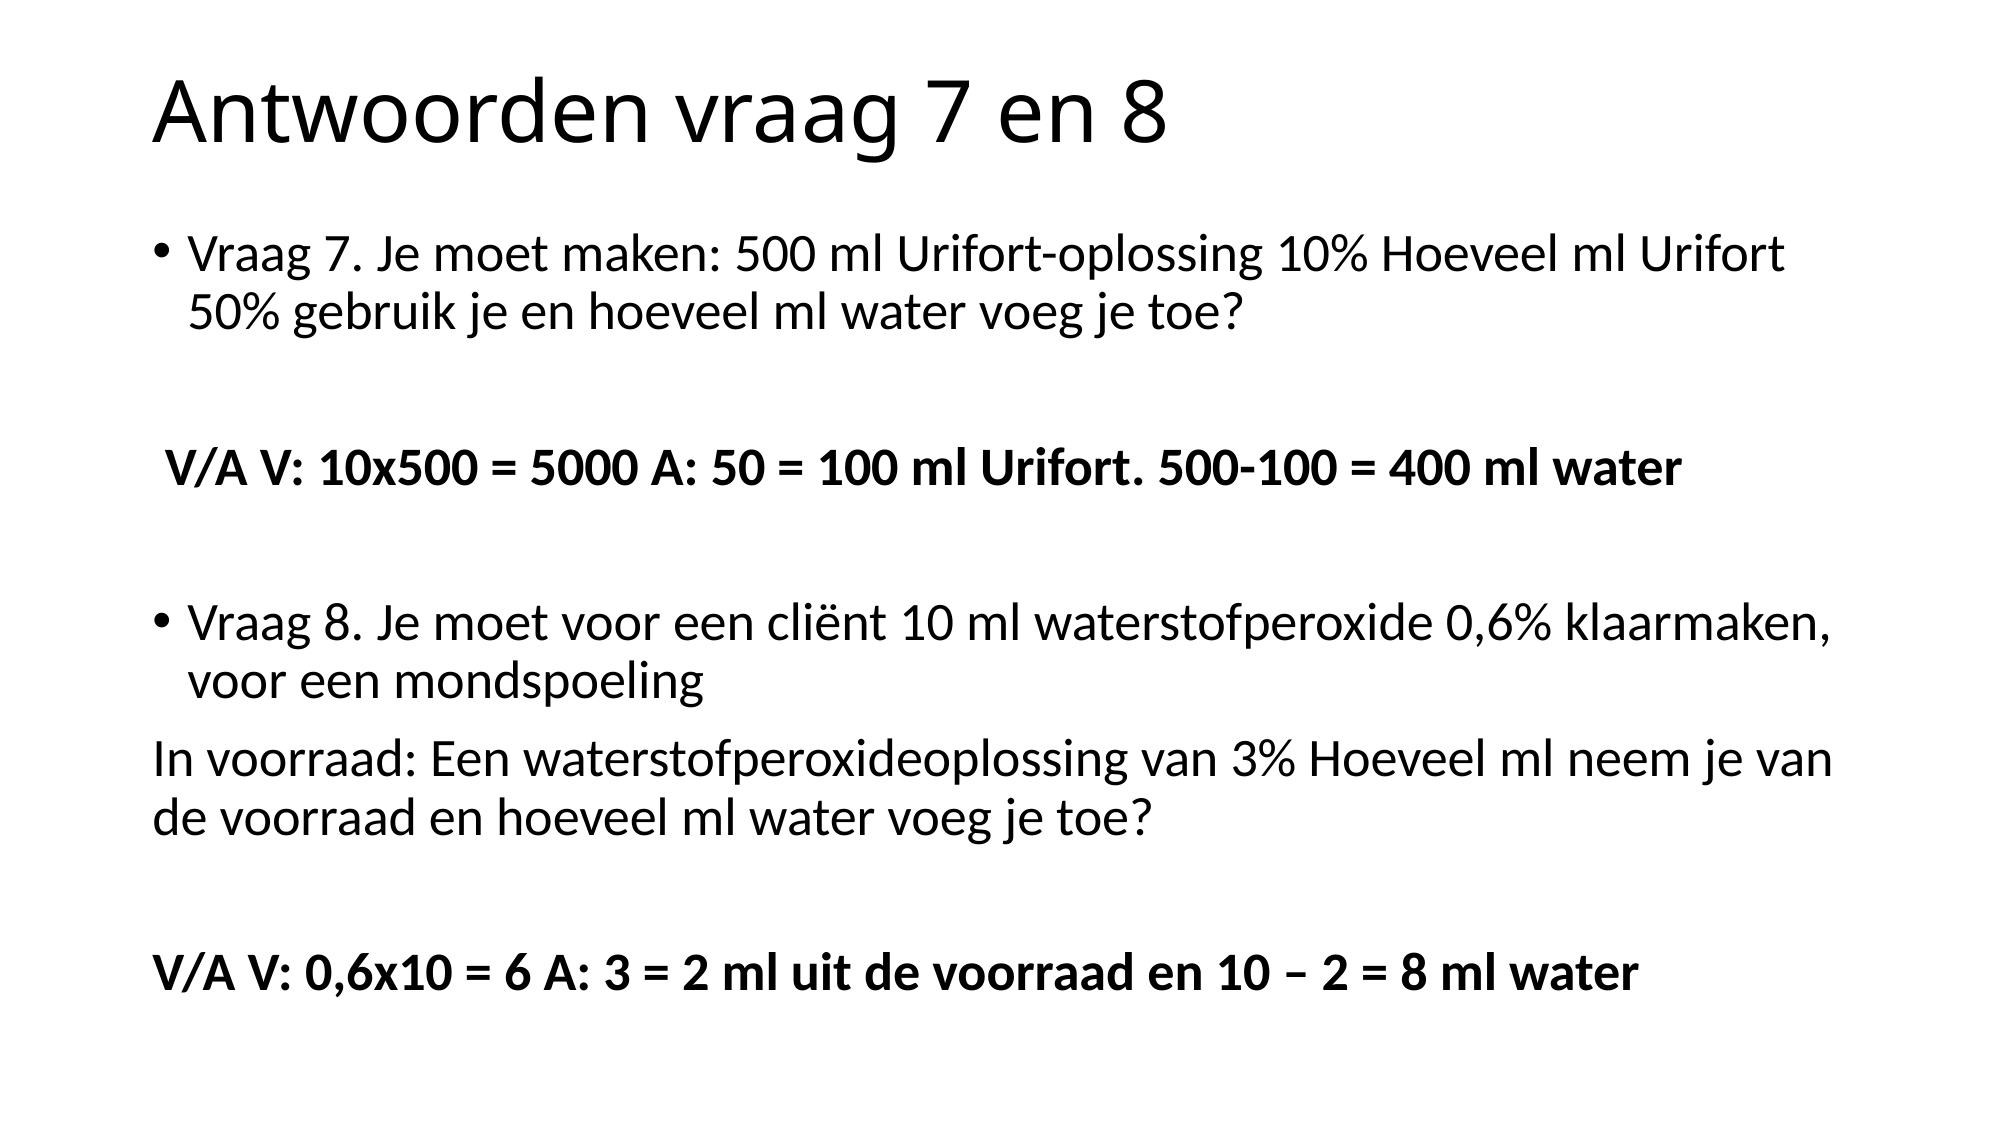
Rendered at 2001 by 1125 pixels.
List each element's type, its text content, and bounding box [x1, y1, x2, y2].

list Vraag 7. Je moet maken: 500 ml Urifort-oplossing 10% Hoeveel ml Urifort 50% gebruik je en hoeveel ml water voeg je toe? V/A V: 10x500 = 5000 A: 50 = 100 ml Urifort. 500-100 = 400 ml water Vraag 8. Je moet voor een cliënt 10 ml waterstofperoxide 0,6% klaarmaken, voor een mondspoeling In voorraad: Een waterstofperoxideoplossing van 3% Hoeveel ml neem je van de voorraad en hoeveel ml water voeg je toe? V/A V: 0,6x10 = 6 A: 3 = 2 ml uit de voorraad en 10 – 2 = 8 ml water [137, 216, 1863, 1011]
title Antwoorden vraag 7 en 8 [137, 59, 1863, 169]
